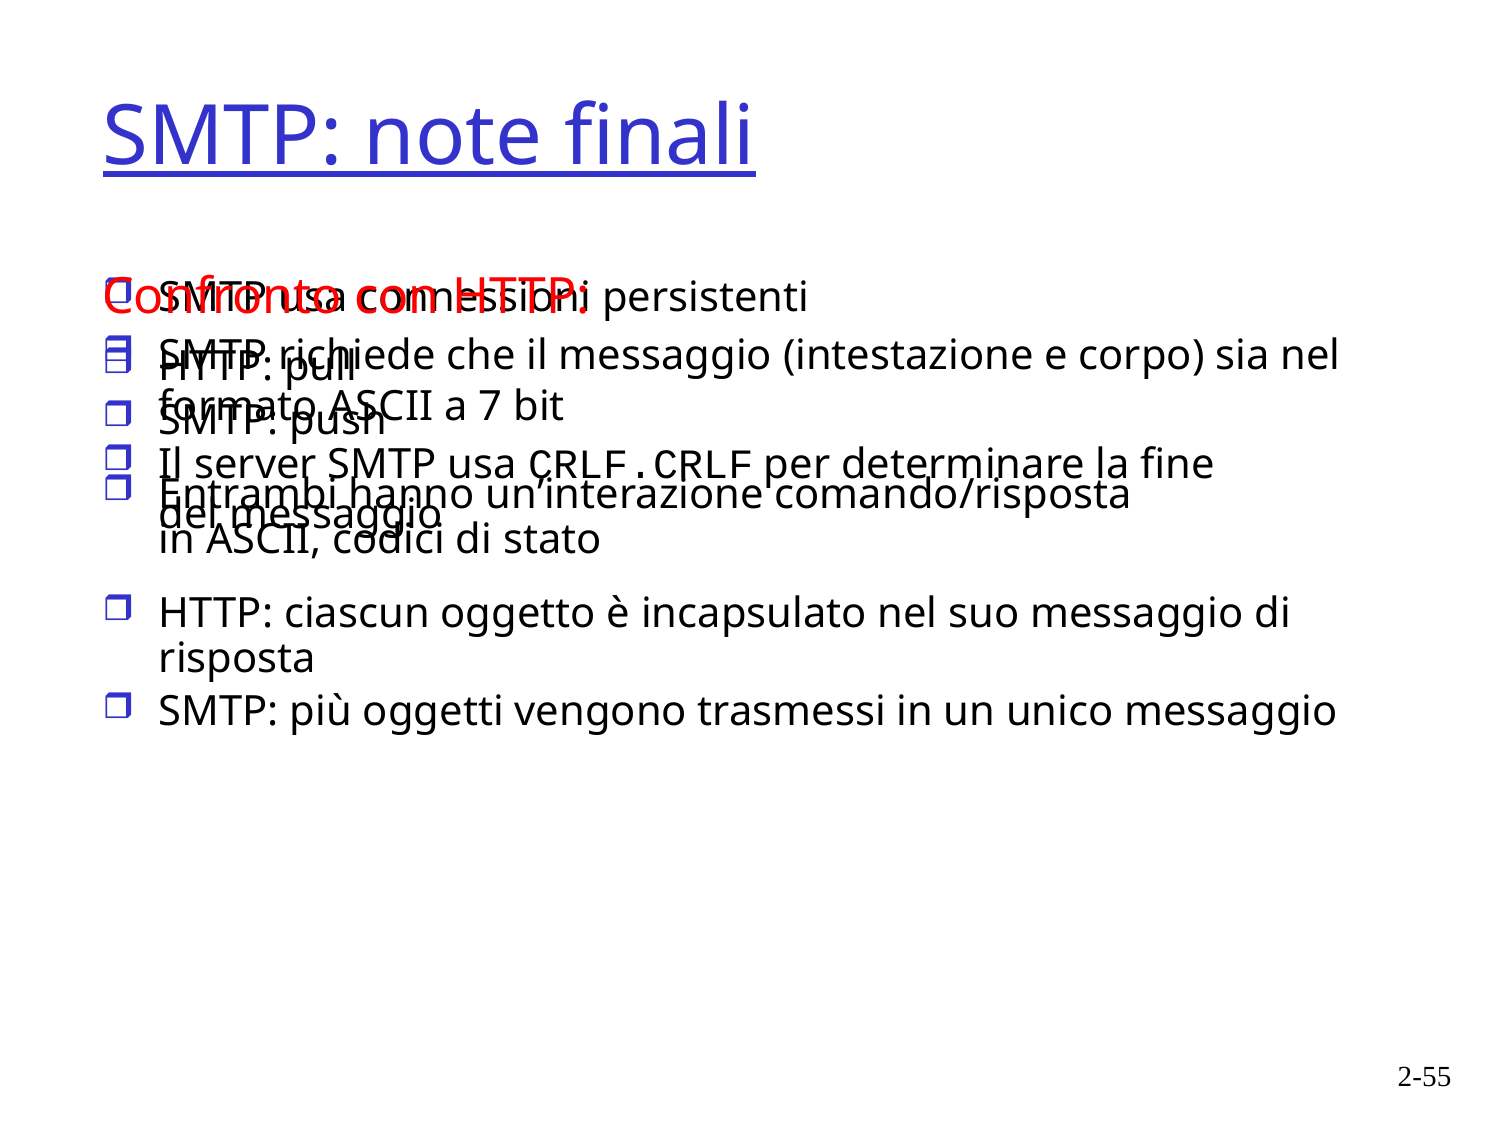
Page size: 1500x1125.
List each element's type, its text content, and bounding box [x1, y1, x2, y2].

list Confronto con HTTP: HTTP: pull SMTP: push Entrambi hanno un’interazione comando/risposta in ASCII, codici di stato HTTP: ciascun oggetto è incapsulato nel suo messaggio di risposta SMTP: più oggetti vengono trasmessi in un unico messaggio [87, 262, 1363, 1026]
title SMTP: note finali [87, 37, 1363, 226]
slide_number 2-55 [1362, 1049, 1467, 1125]
